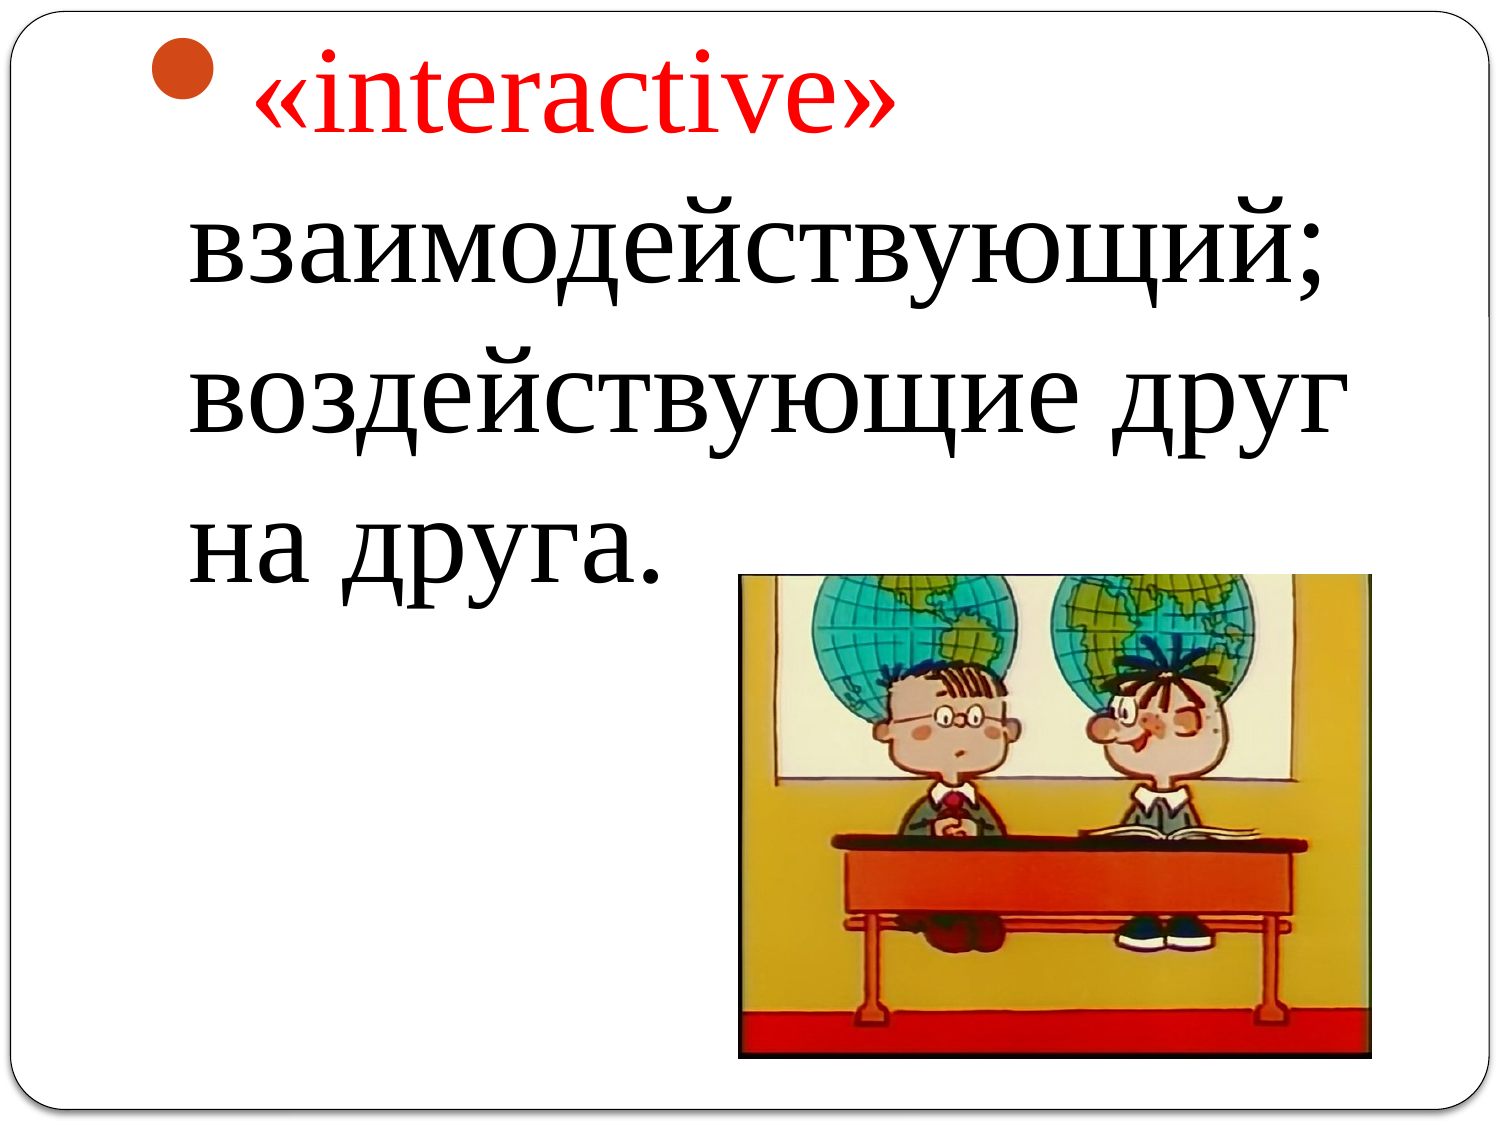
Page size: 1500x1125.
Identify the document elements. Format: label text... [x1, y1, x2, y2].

picture [737, 573, 1372, 1060]
list «interactive» взаимодействующий; воздействующие друг на друга. [128, 0, 1404, 750]
